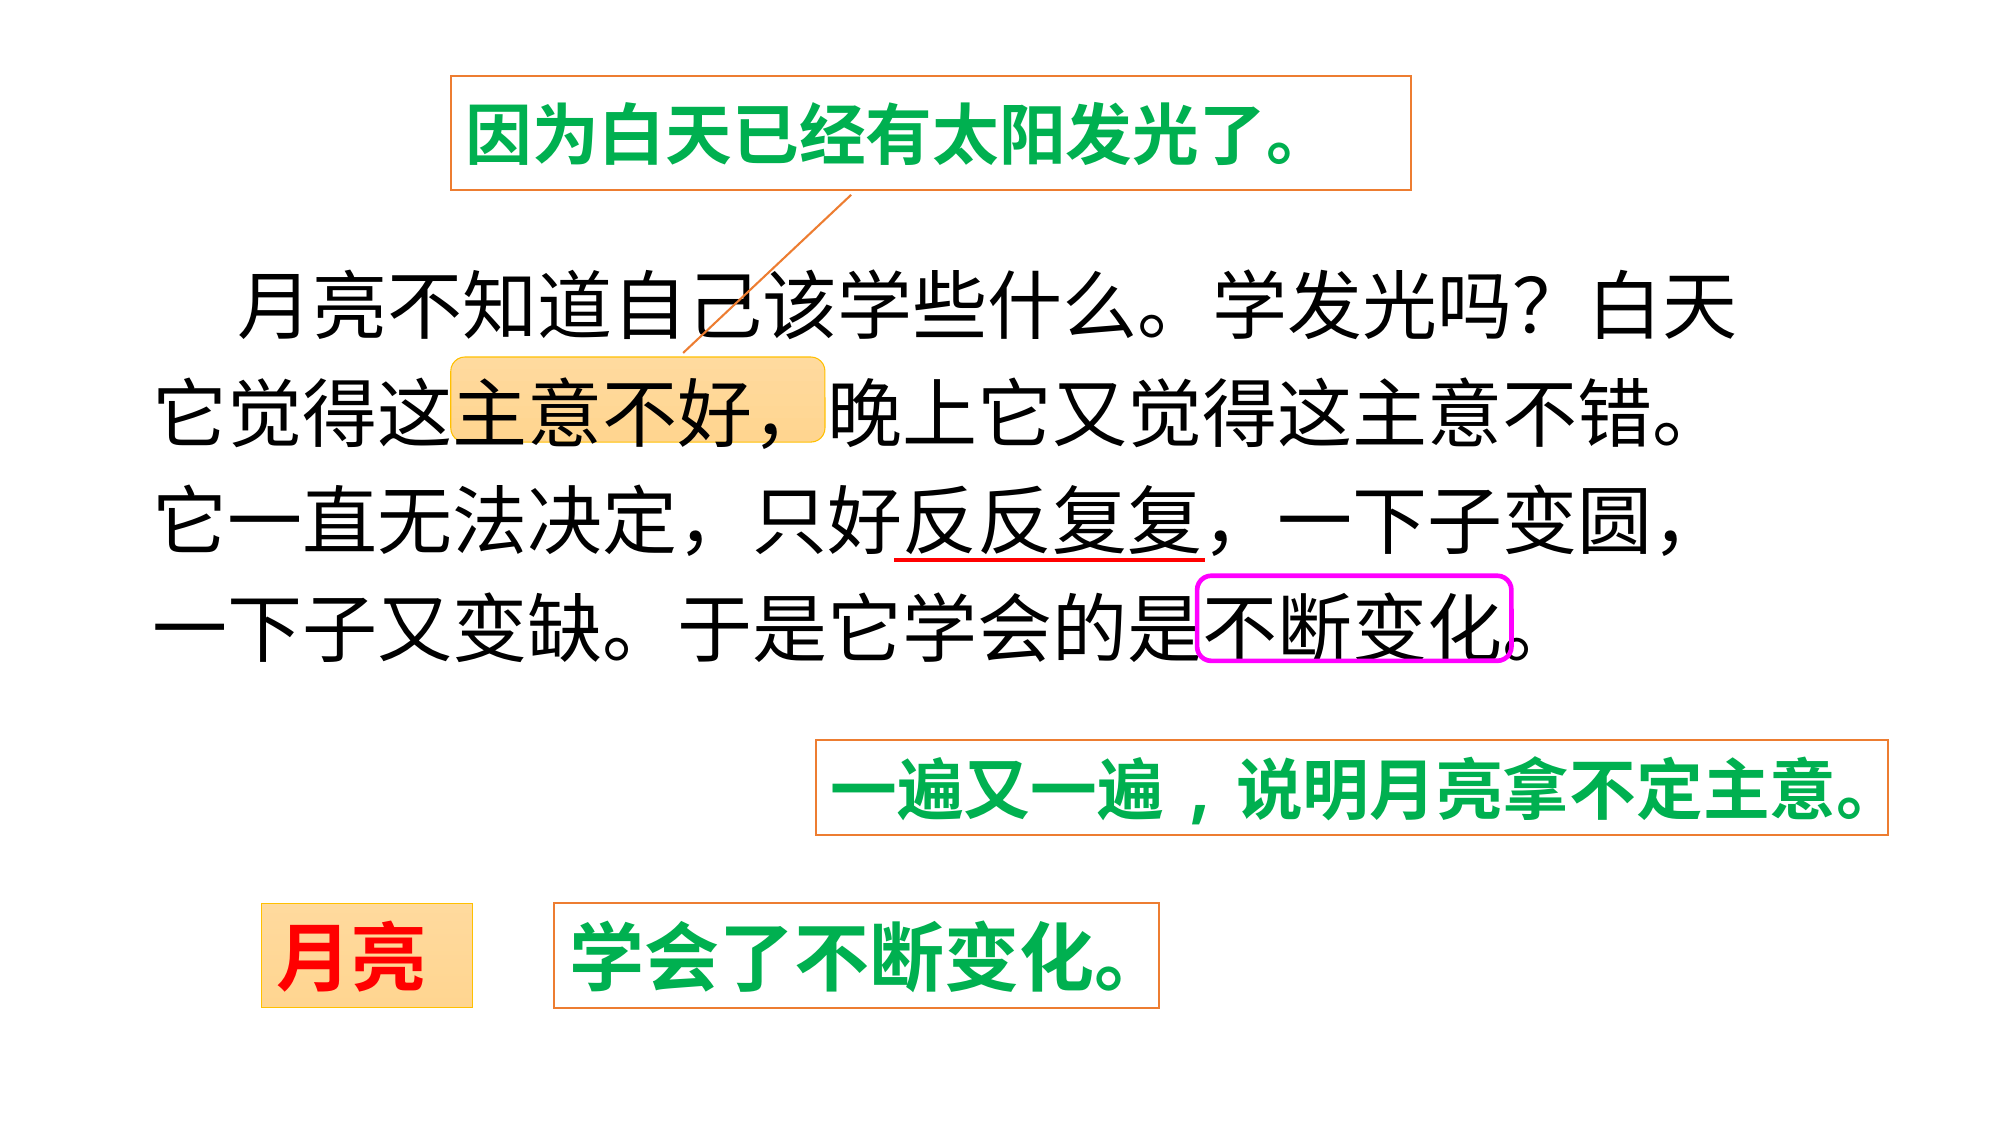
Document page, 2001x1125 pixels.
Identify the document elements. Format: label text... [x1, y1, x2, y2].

text_box 因为白天已经有太阳发光了。 [682, 194, 852, 354]
text_box 月亮不知道自己该学些什么。学发光吗？白天它觉得这主意不好，晚上它又觉得这主意不错。它一直无法决定，只好反反复复，一下子变圆，一下子又变缺。于是它学会的是不断变化。 [137, 232, 1804, 680]
text_box 因为白天已经有太阳发光了。 [450, 75, 1412, 191]
text_box [1196, 574, 1513, 662]
text_box 月亮 [261, 903, 473, 1008]
text_box 学会了不断变化。 [553, 902, 1160, 1009]
text_box 一遍又一遍,说明月亮拿不定主意。 [815, 739, 1889, 836]
